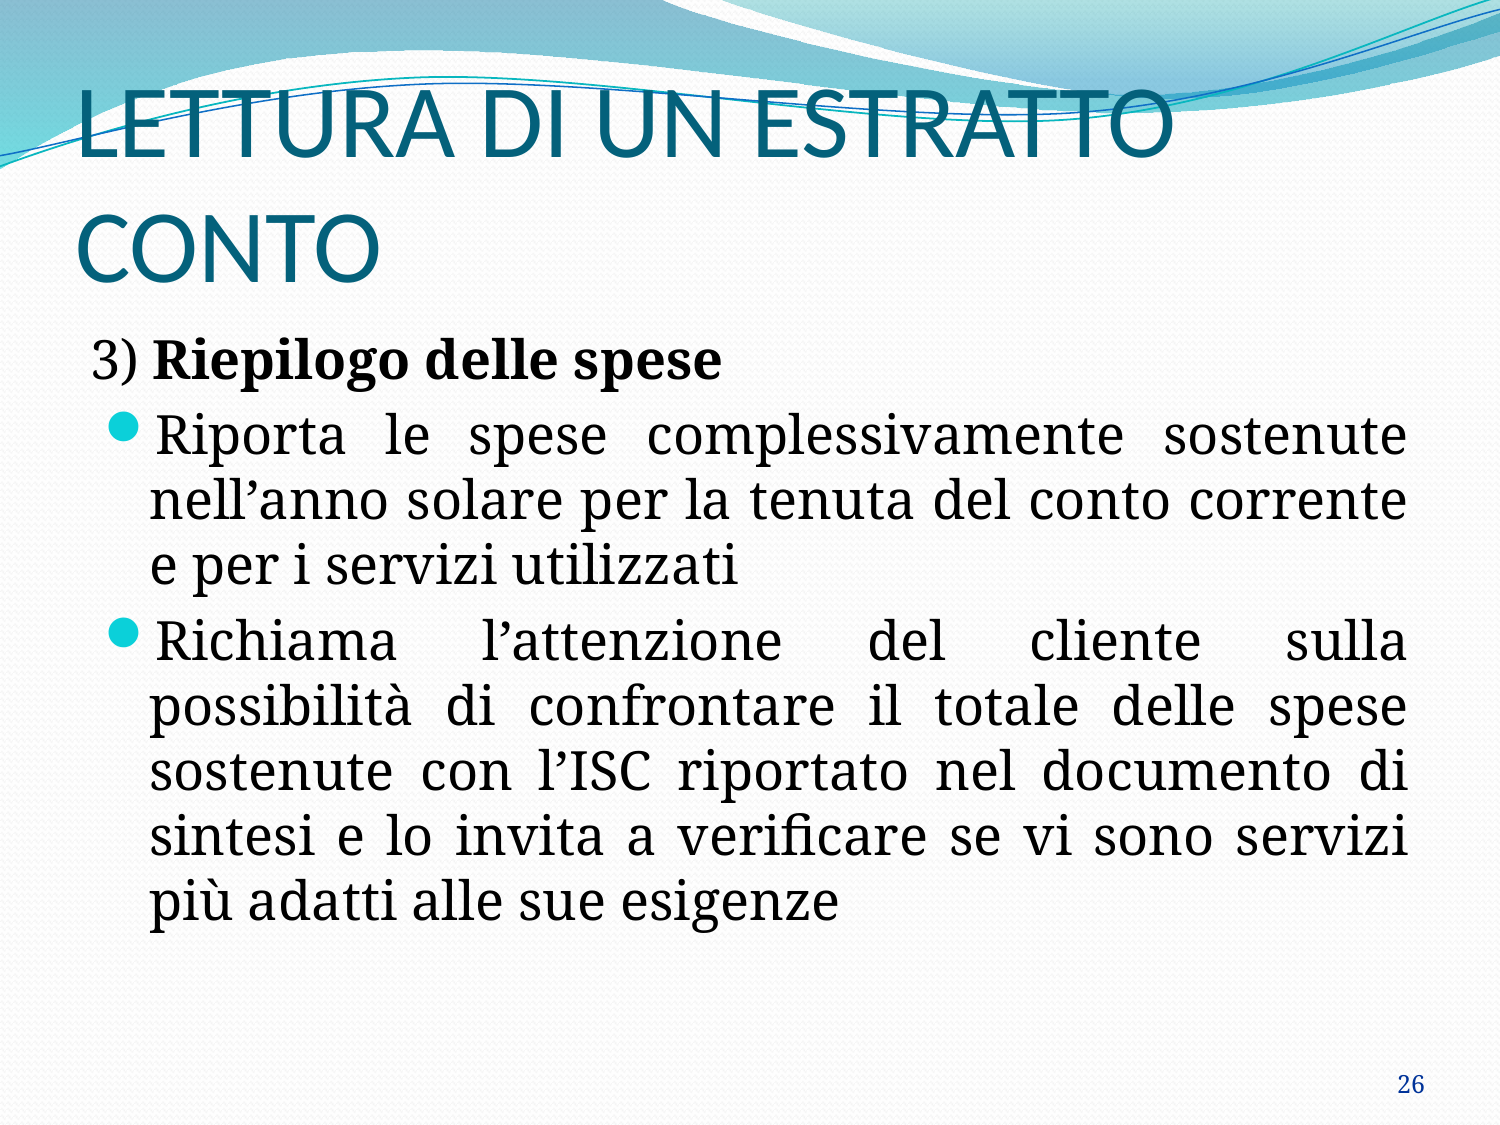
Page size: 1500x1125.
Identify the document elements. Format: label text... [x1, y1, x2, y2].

list 3) Riepilogo delle spese Riporta le spese complessivamente sostenute nell’anno solare per la tenuta del conto corrente e per i servizi utilizzati Richiama l’attenzione del cliente sulla possibilità di confrontare il totale delle spese sostenute con l’ISC riportato nel documento di sintesi e lo invita a verificare se vi sono servizi più adatti alle sue esigenze [75, 317, 1425, 1038]
slide_number 26 [1299, 1042, 1425, 1103]
title LETTURA DI UN ESTRATTO CONTO [75, 115, 1425, 304]
